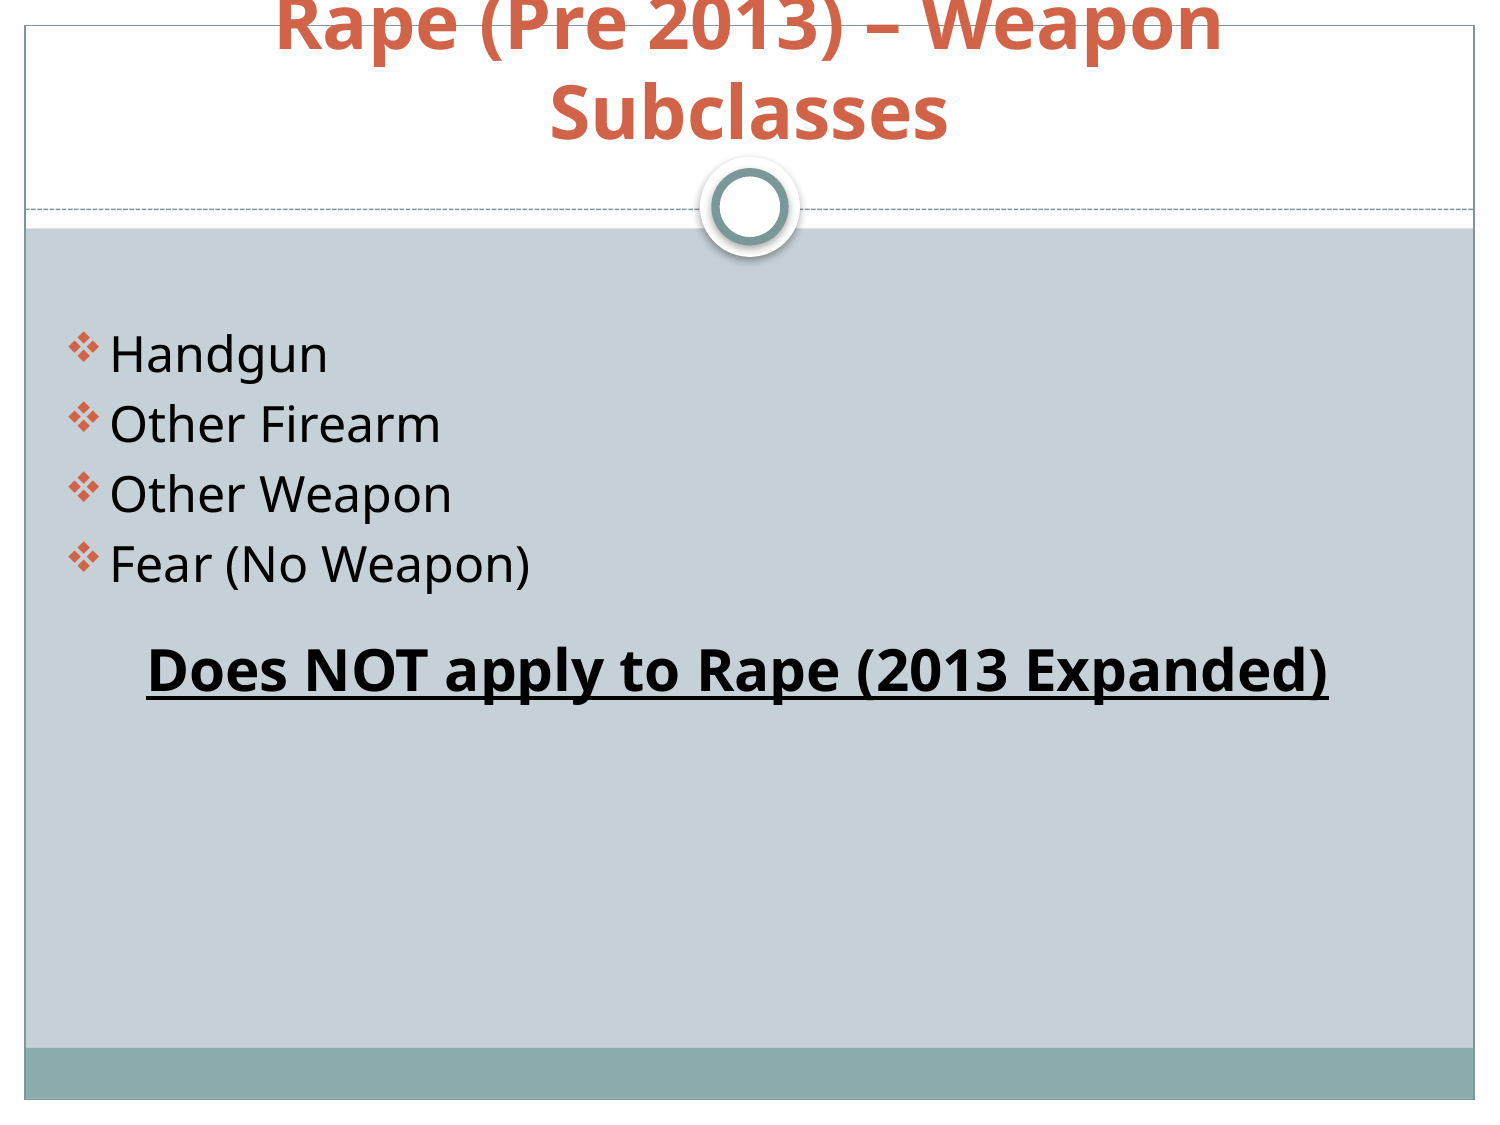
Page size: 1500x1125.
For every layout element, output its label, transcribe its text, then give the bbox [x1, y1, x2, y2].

list Handgun Other Firearm Other Weapon Fear (No Weapon) Does NOT apply to Rape (2013 Expanded) [50, 237, 1425, 988]
title Rape (Pre 2013) – Weapon Subclasses [49, 37, 1450, 162]
